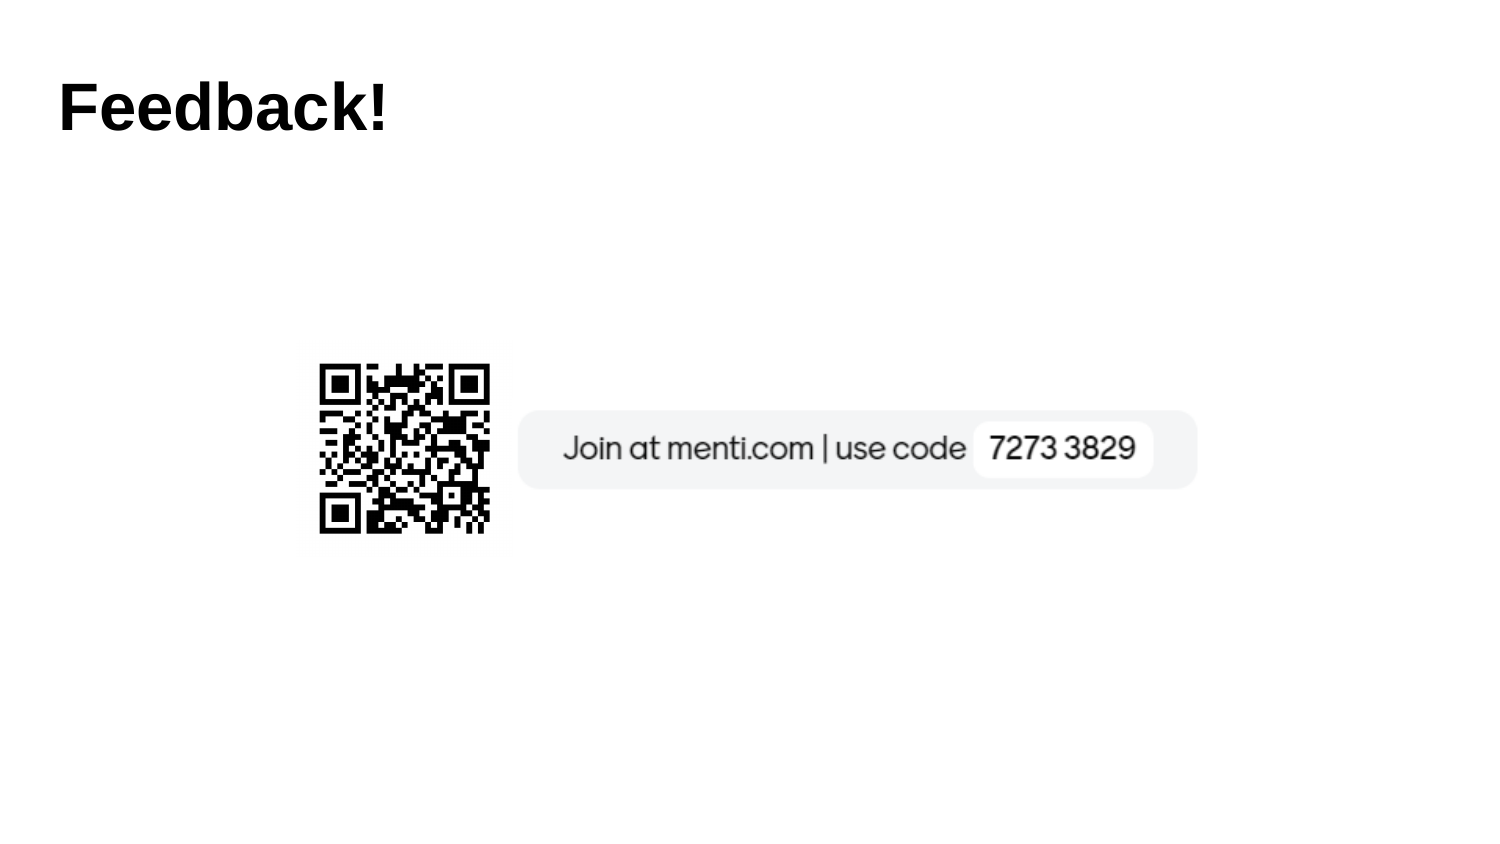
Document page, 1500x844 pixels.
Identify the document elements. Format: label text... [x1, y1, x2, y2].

title Feedback! [43, 48, 1441, 143]
picture [296, 340, 1204, 557]
